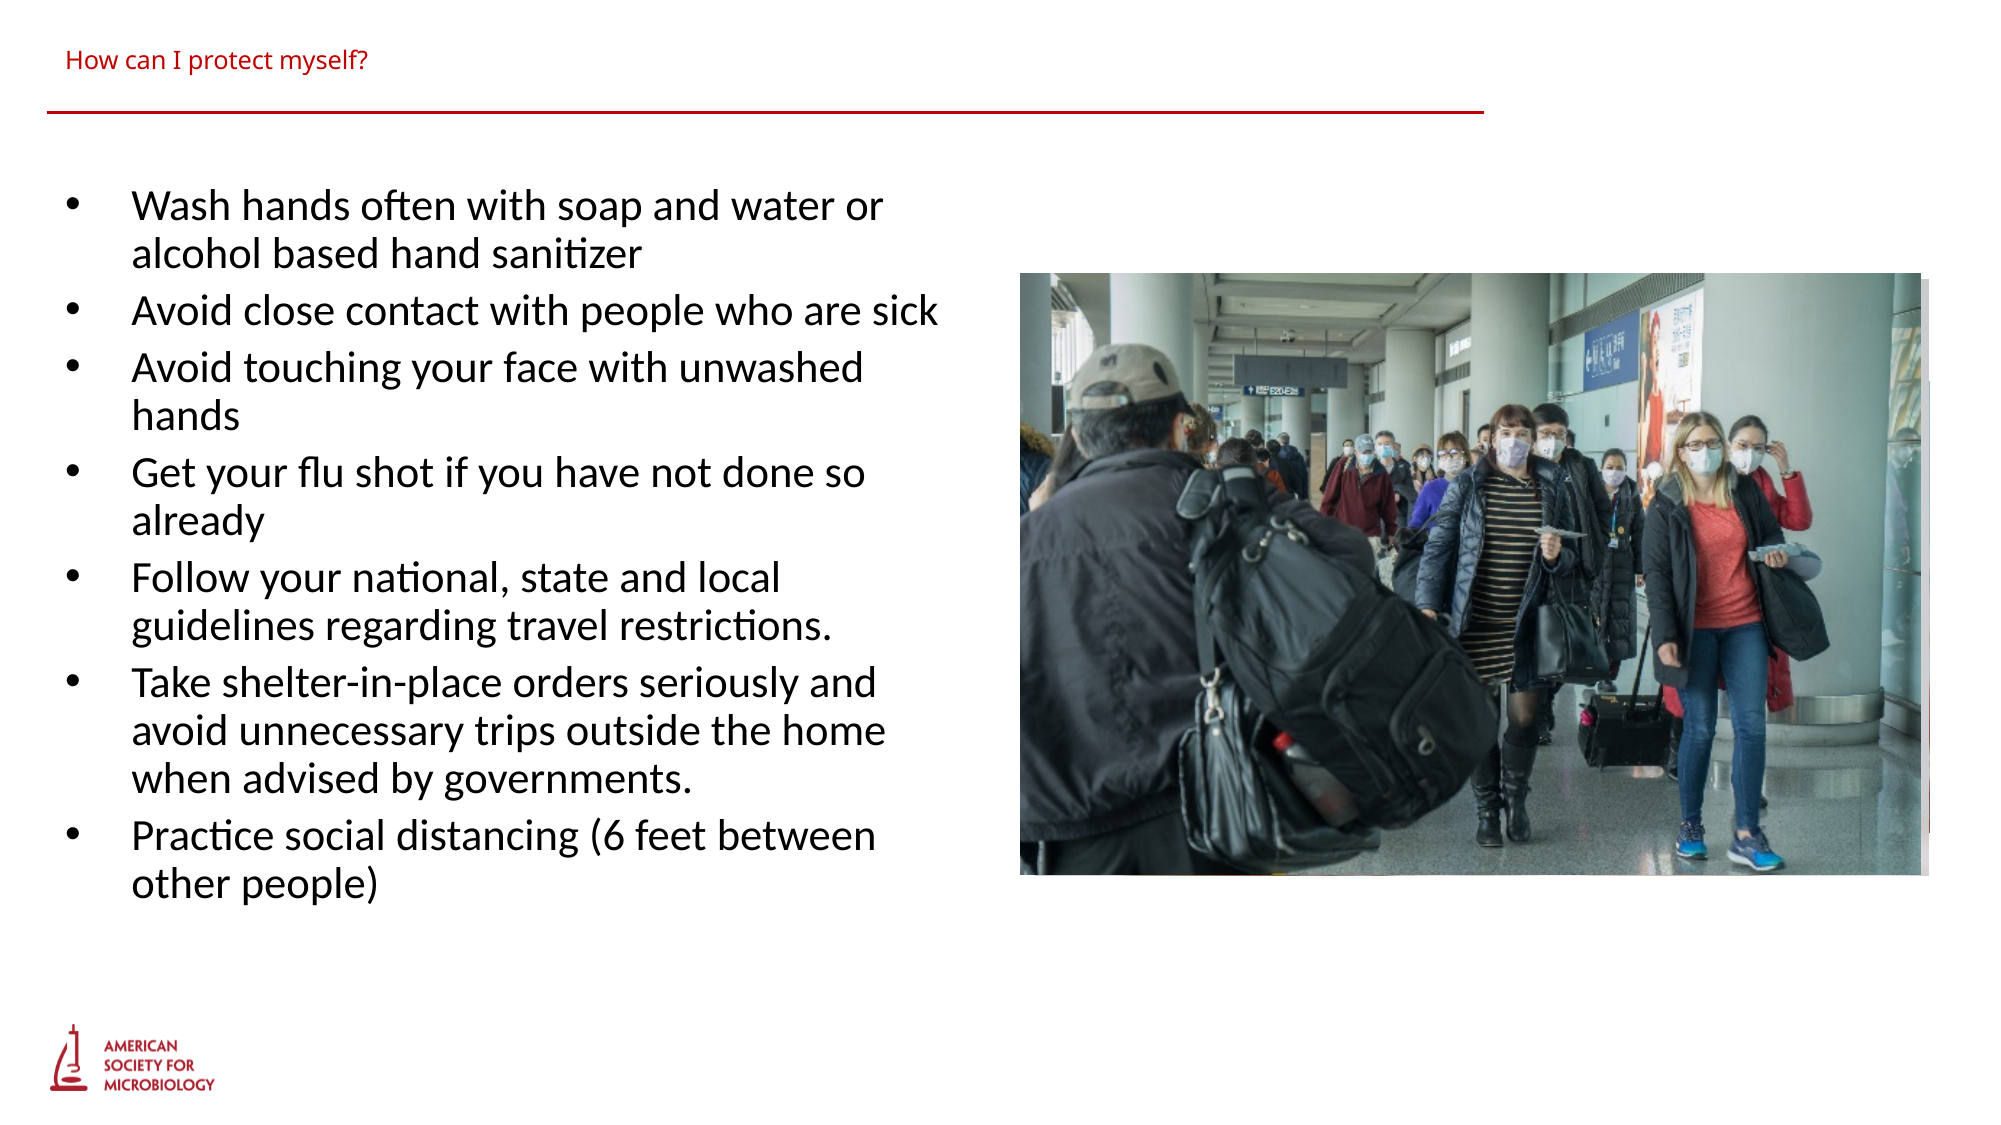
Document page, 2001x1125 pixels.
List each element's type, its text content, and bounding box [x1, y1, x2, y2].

title How can I protect myself? [50, 12, 1967, 113]
picture [1020, 273, 1930, 876]
list Wash hands often with soap and water or alcohol based hand sanitizer Avoid close contact with people who are sick Avoid touching your face with unwashed hands Get your flu shot if you have not done so already Follow your national, state and local guidelines regarding travel restrictions. Take shelter-in-place orders seriously and avoid unnecessary trips outside the home when advised by governments. Practice social distancing (6 feet between other people) [50, 174, 968, 1042]
picture [50, 1042, 215, 1091]
